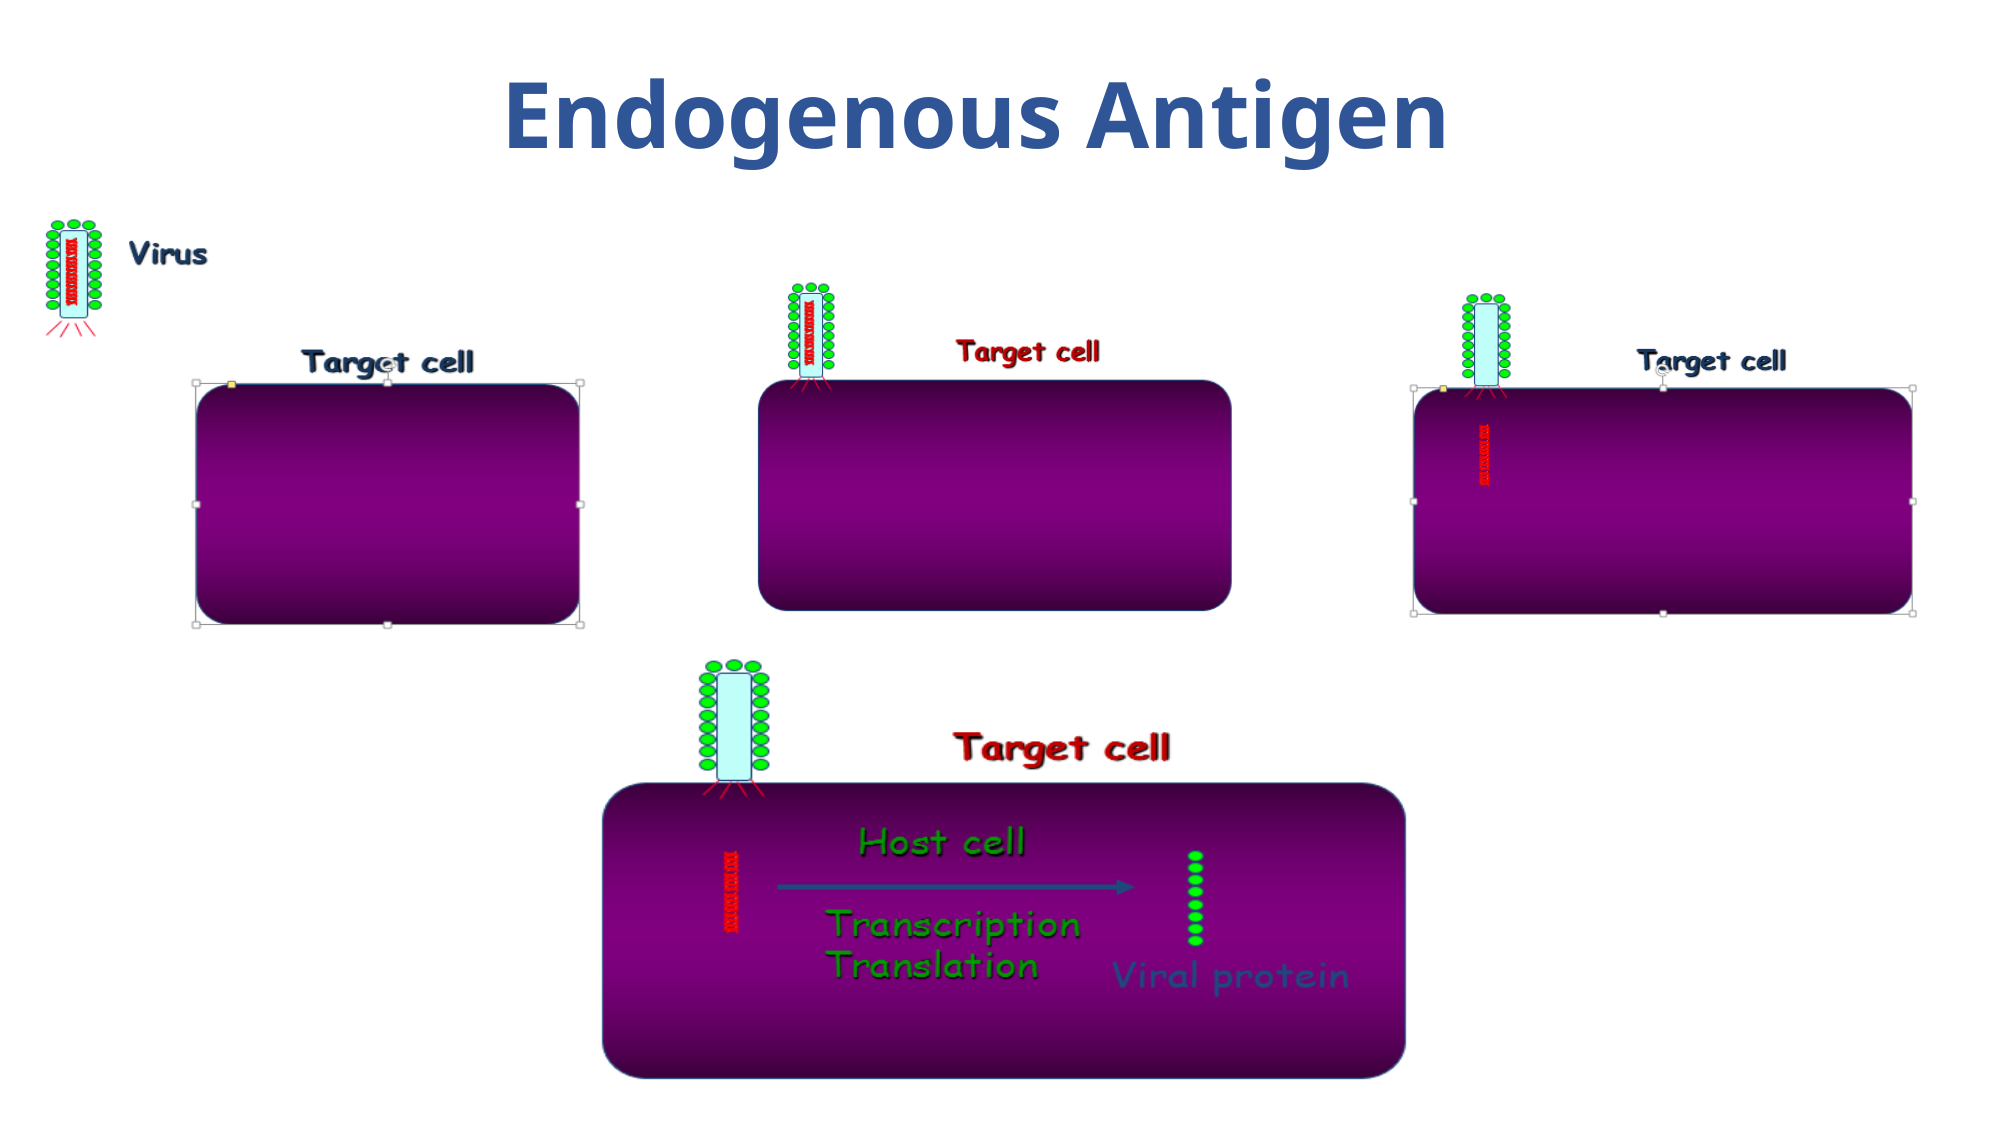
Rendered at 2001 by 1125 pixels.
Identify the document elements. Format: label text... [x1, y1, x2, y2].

picture [582, 264, 1930, 1111]
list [15, 214, 661, 639]
title Endogenous Antigen [137, 59, 1863, 177]
